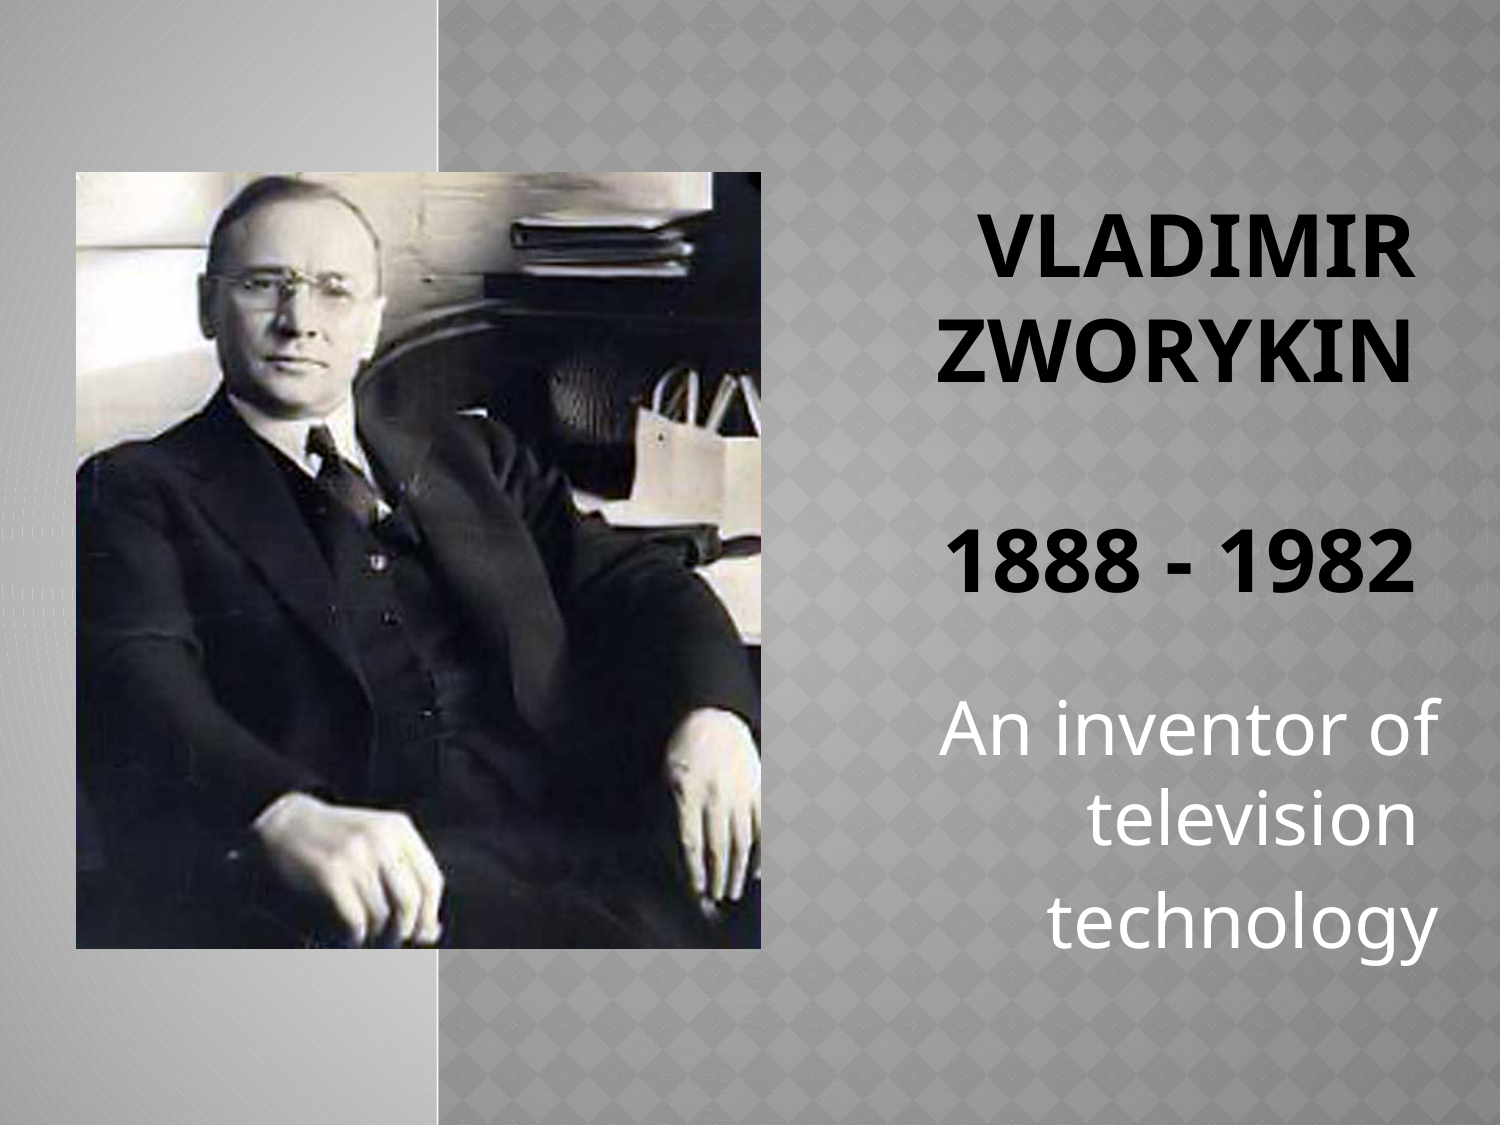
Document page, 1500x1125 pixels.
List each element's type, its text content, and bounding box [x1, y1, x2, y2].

subtitle An inventor of television technology [785, 680, 1447, 1000]
picture [76, 172, 762, 949]
title Vladimir Zworykin 1888 - 1982 [785, 90, 1447, 610]
